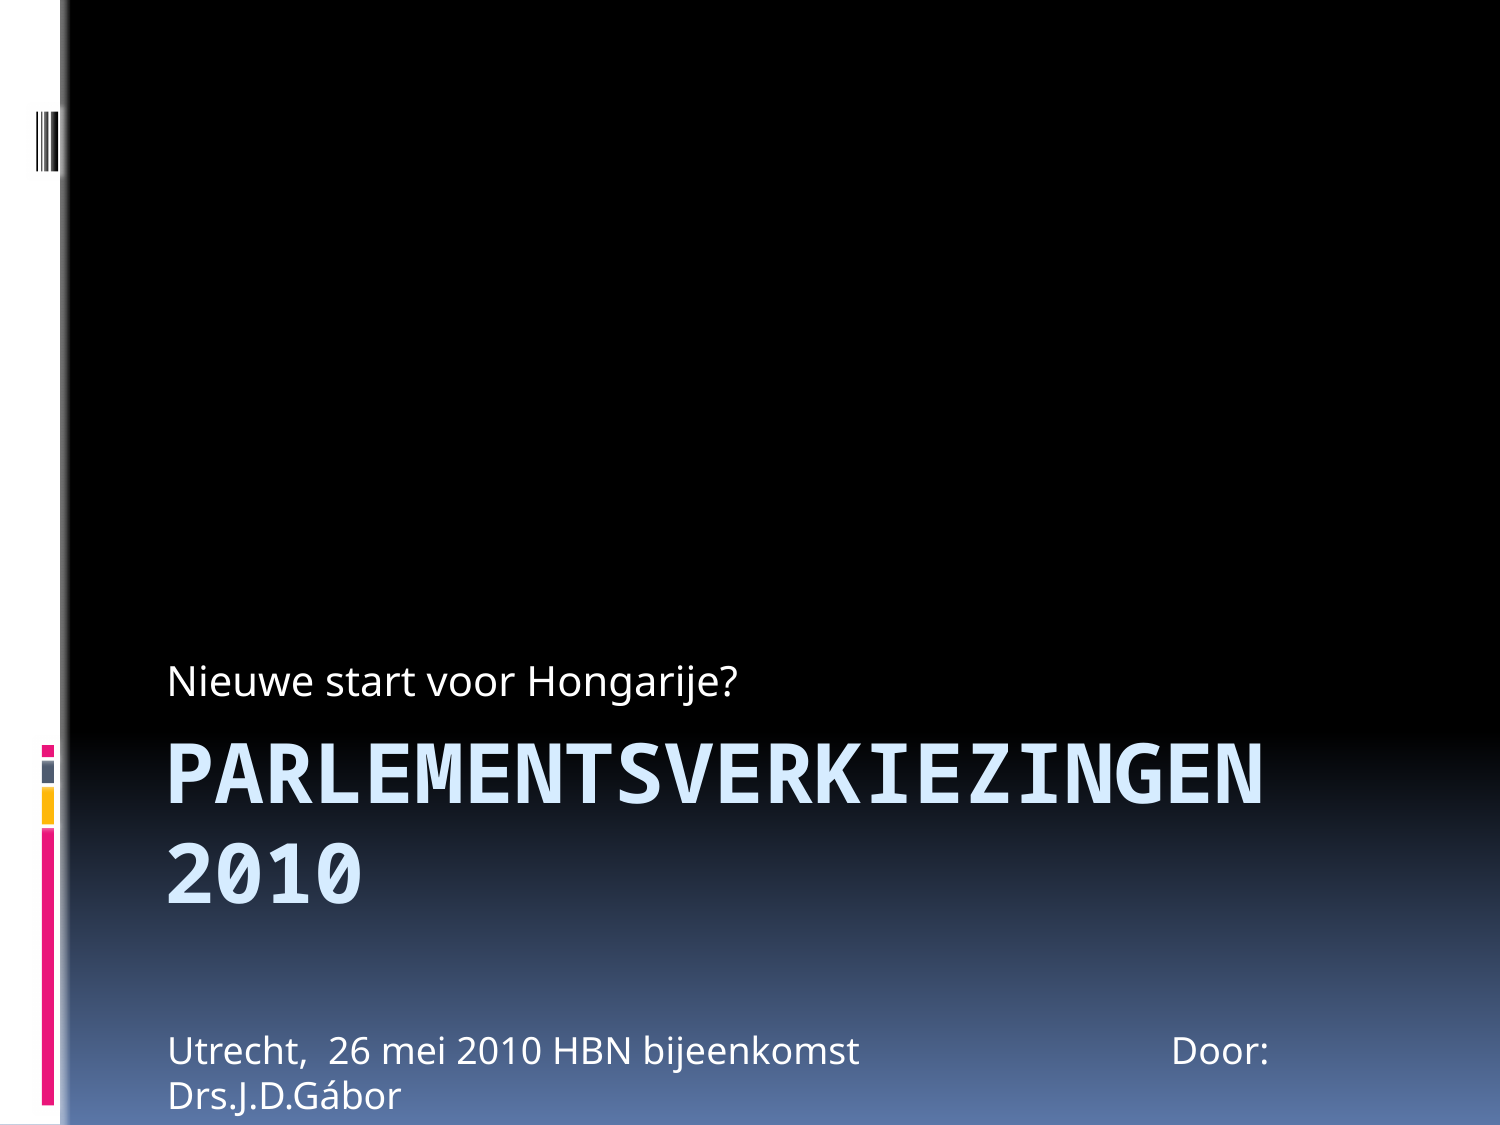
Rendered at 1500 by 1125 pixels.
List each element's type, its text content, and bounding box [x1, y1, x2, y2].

text_box Utrecht, 26 mei 2010 HBN bijeenkomst Door: Drs.J.D.Gábor [152, 1019, 1442, 1125]
subtitle Nieuwe start voor Hongarije? [150, 464, 1425, 713]
title Parlementsverkiezingen 2010 [150, 713, 1425, 1037]
